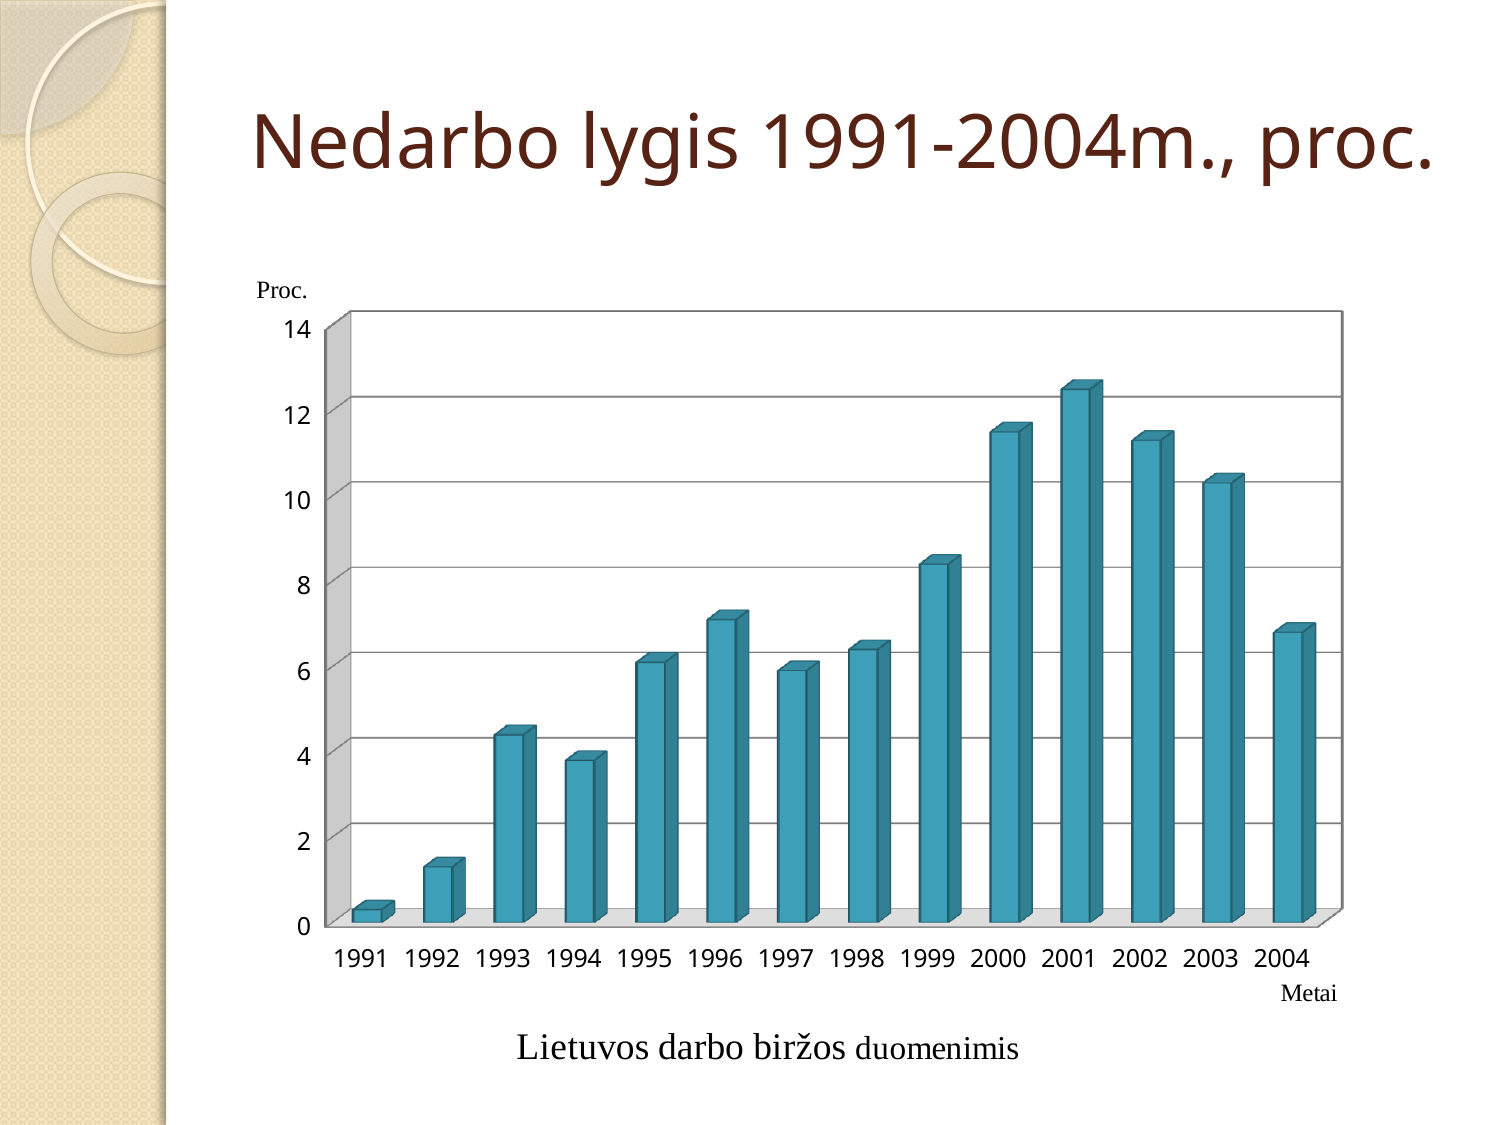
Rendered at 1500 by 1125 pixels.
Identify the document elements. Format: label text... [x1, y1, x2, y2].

title Nedarbo lygis 1991-2004m., proc. [235, 45, 1466, 233]
chart [175, 210, 1454, 1079]
